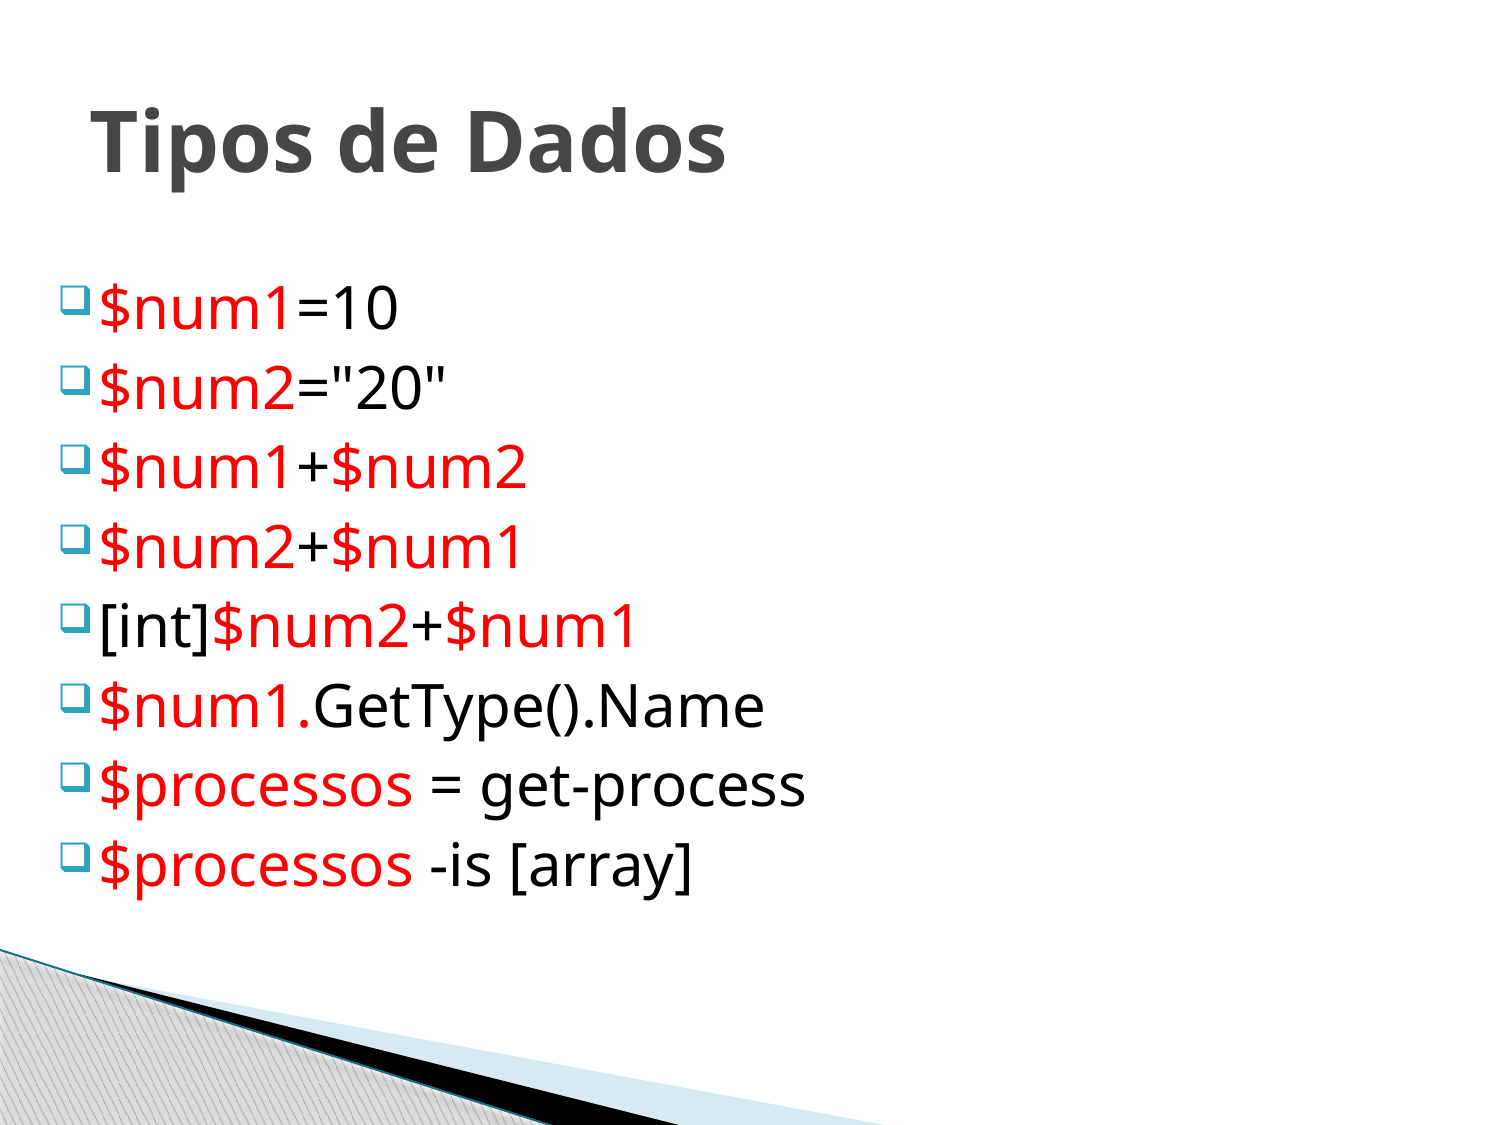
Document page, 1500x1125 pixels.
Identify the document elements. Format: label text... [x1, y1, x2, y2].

title Tipos de Dados [75, 45, 1425, 233]
list $num1=10 $num2="20" $num1+$num2 $num2+$num1 [int]$num2+$num1 $num1.GetType().Name $processos = get-process $processos -is [array] [24, 262, 1475, 913]
